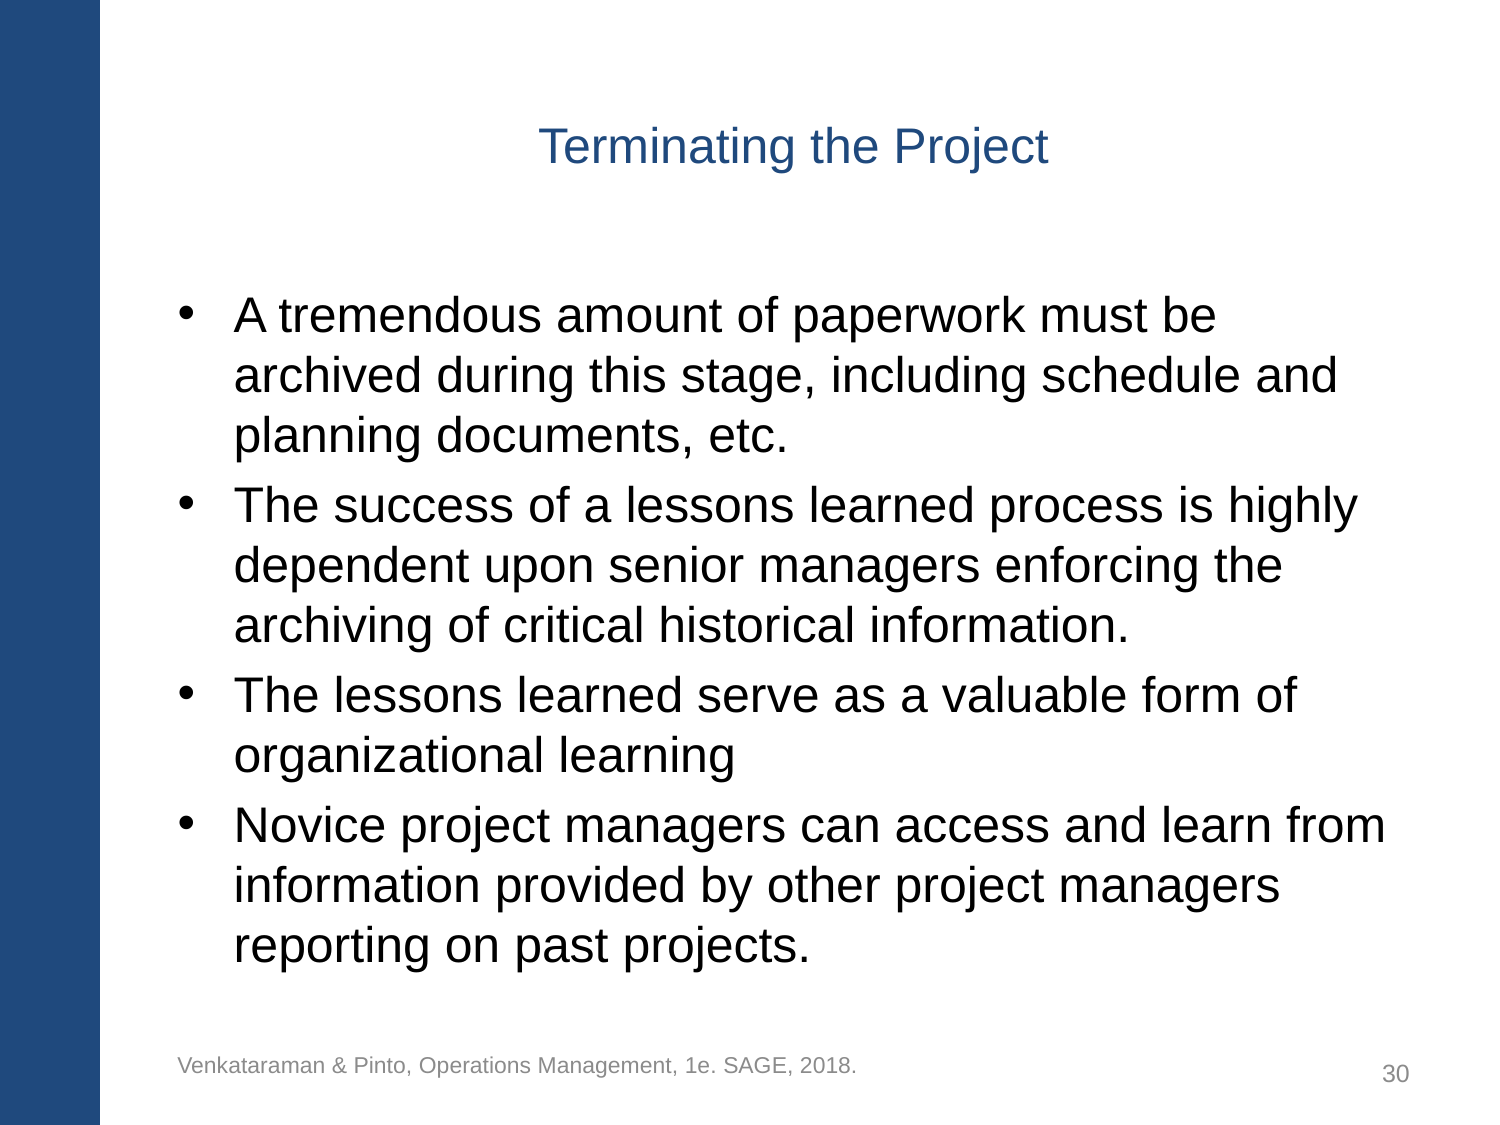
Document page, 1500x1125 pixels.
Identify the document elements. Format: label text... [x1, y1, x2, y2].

list A tremendous amount of paperwork must be archived during this stage, including schedule and planning documents, etc. The success of a lessons learned process is highly dependent upon senior managers enforcing the archiving of critical historical information. The lessons learned serve as a valuable form of organizational learning Novice project managers can access and learn from information provided by other project managers reporting on past projects. [162, 275, 1425, 1005]
title Terminating the Project [162, 50, 1425, 238]
footer Venkataraman & Pinto, Operations Management, 1e. SAGE, 2018. [162, 1042, 1313, 1103]
slide_number 30 [1350, 1042, 1425, 1103]
